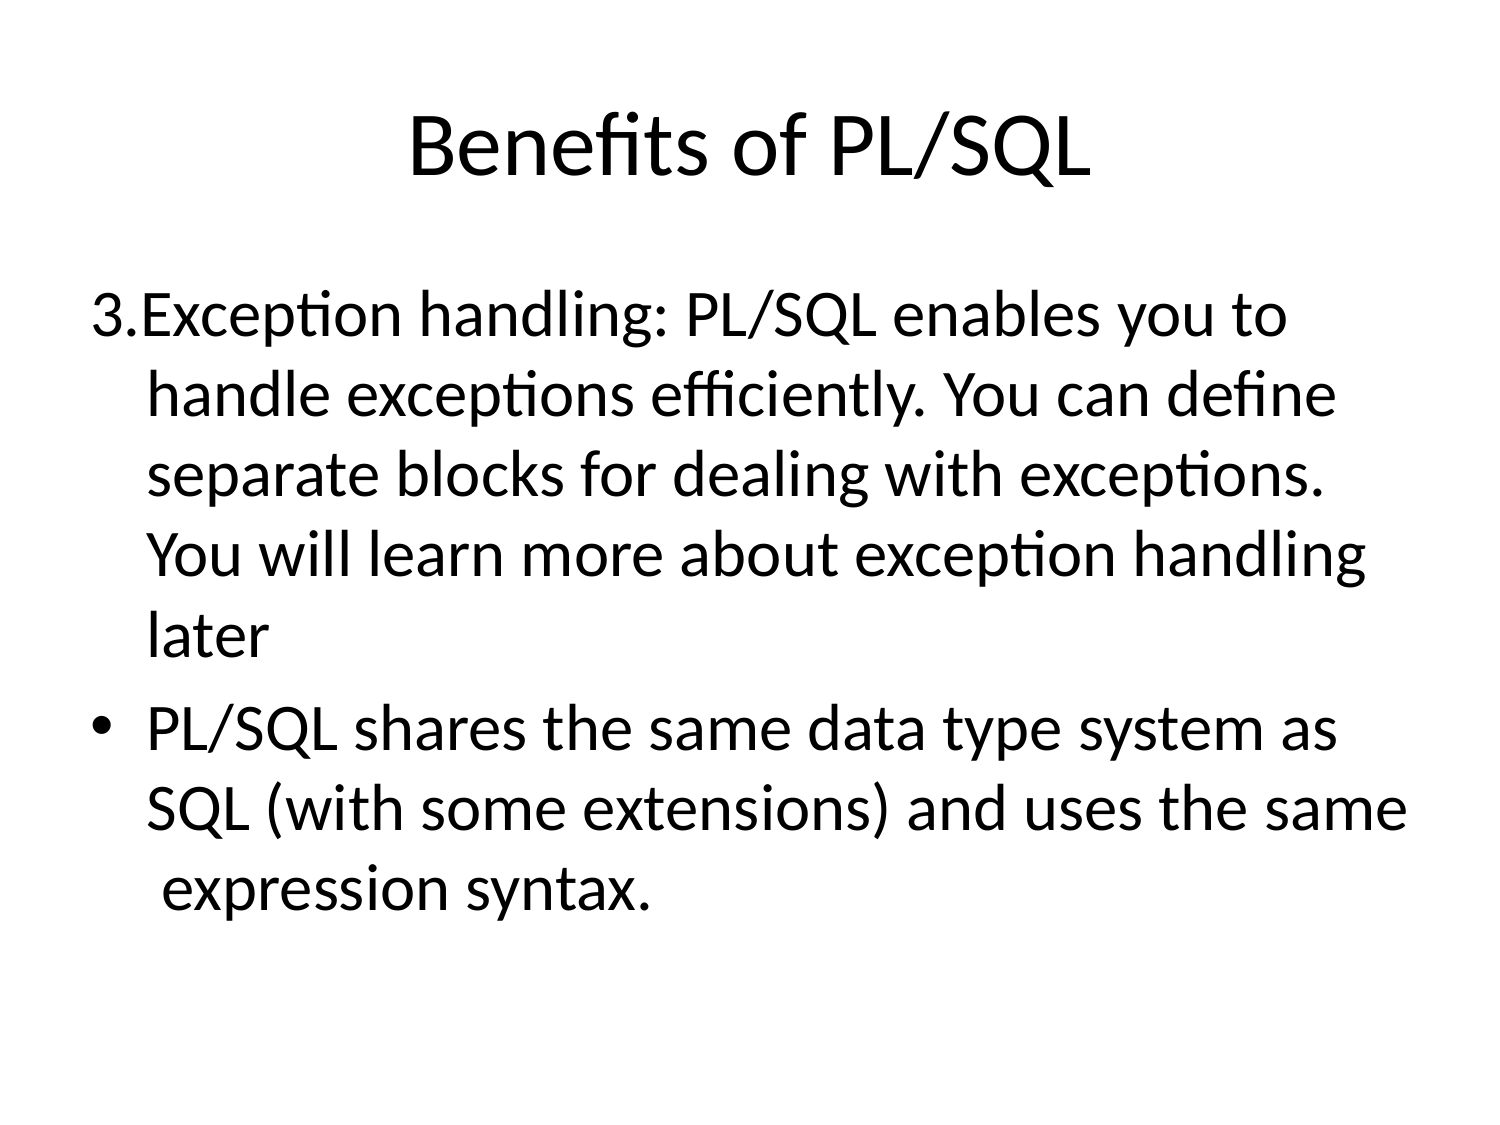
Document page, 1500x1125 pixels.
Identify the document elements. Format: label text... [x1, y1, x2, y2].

title Benefits of PL/SQL [75, 45, 1425, 233]
list 3.Exception handling: PL/SQL enables you to handle exceptions efficiently. You can define separate blocks for dealing with exceptions. You will learn more about exception handling later PL/SQL shares the same data type system as SQL (with some extensions) and uses the same expression syntax. [75, 262, 1425, 1005]
